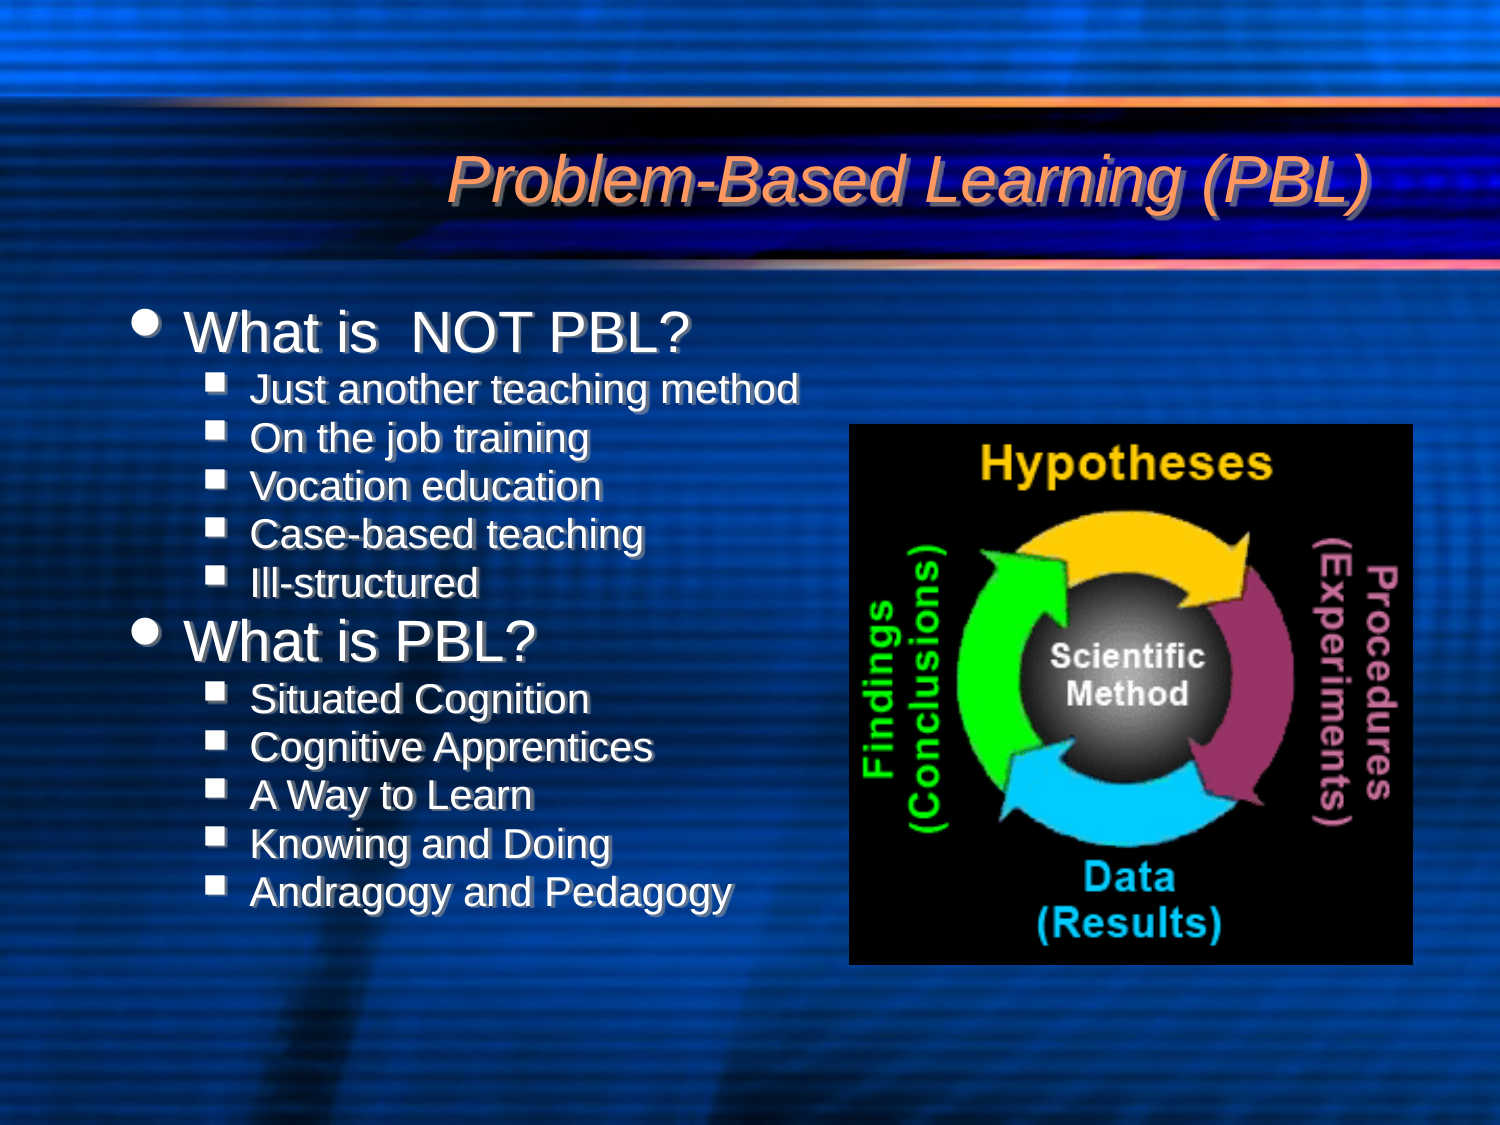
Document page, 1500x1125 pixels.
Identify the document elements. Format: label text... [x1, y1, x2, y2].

list What is NOT PBL? Just another teaching method On the job training Vocation education Case-based teaching Ill-structured What is PBL? Situated Cognition Cognitive Apprentices A Way to Learn Knowing and Doing Andragogy and Pedagogy [112, 299, 1388, 976]
title Problem-Based Learning (PBL) [112, 99, 1388, 263]
picture [0, 0, 1500, 1125]
